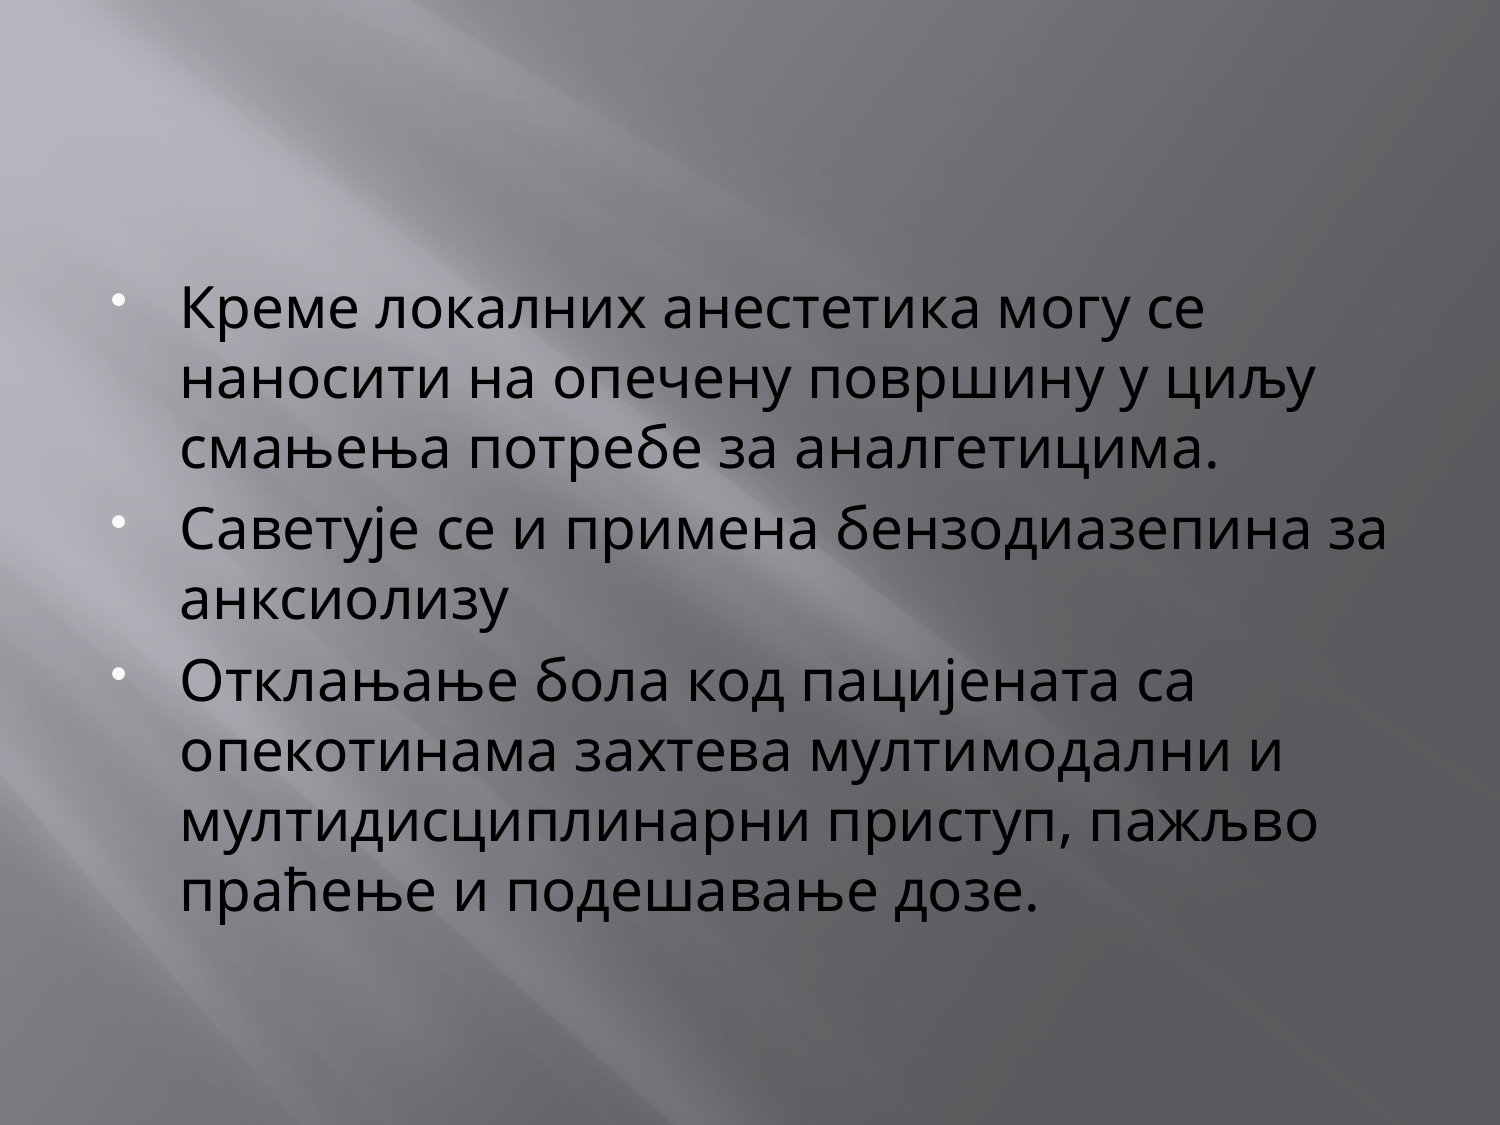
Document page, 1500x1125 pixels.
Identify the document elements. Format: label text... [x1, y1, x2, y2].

list Креме локалних анестетика могу се наносити на опечену површину у циљу смањења потребе за аналгетицима. Саветује се и примена бензодиазепина за анксиолизу Отклањање бола код пацијената са опекотинама захтева мултимодални и мултидисциплинарни приступ, пажљво праћење и подешавање дозе. [75, 262, 1425, 1035]
